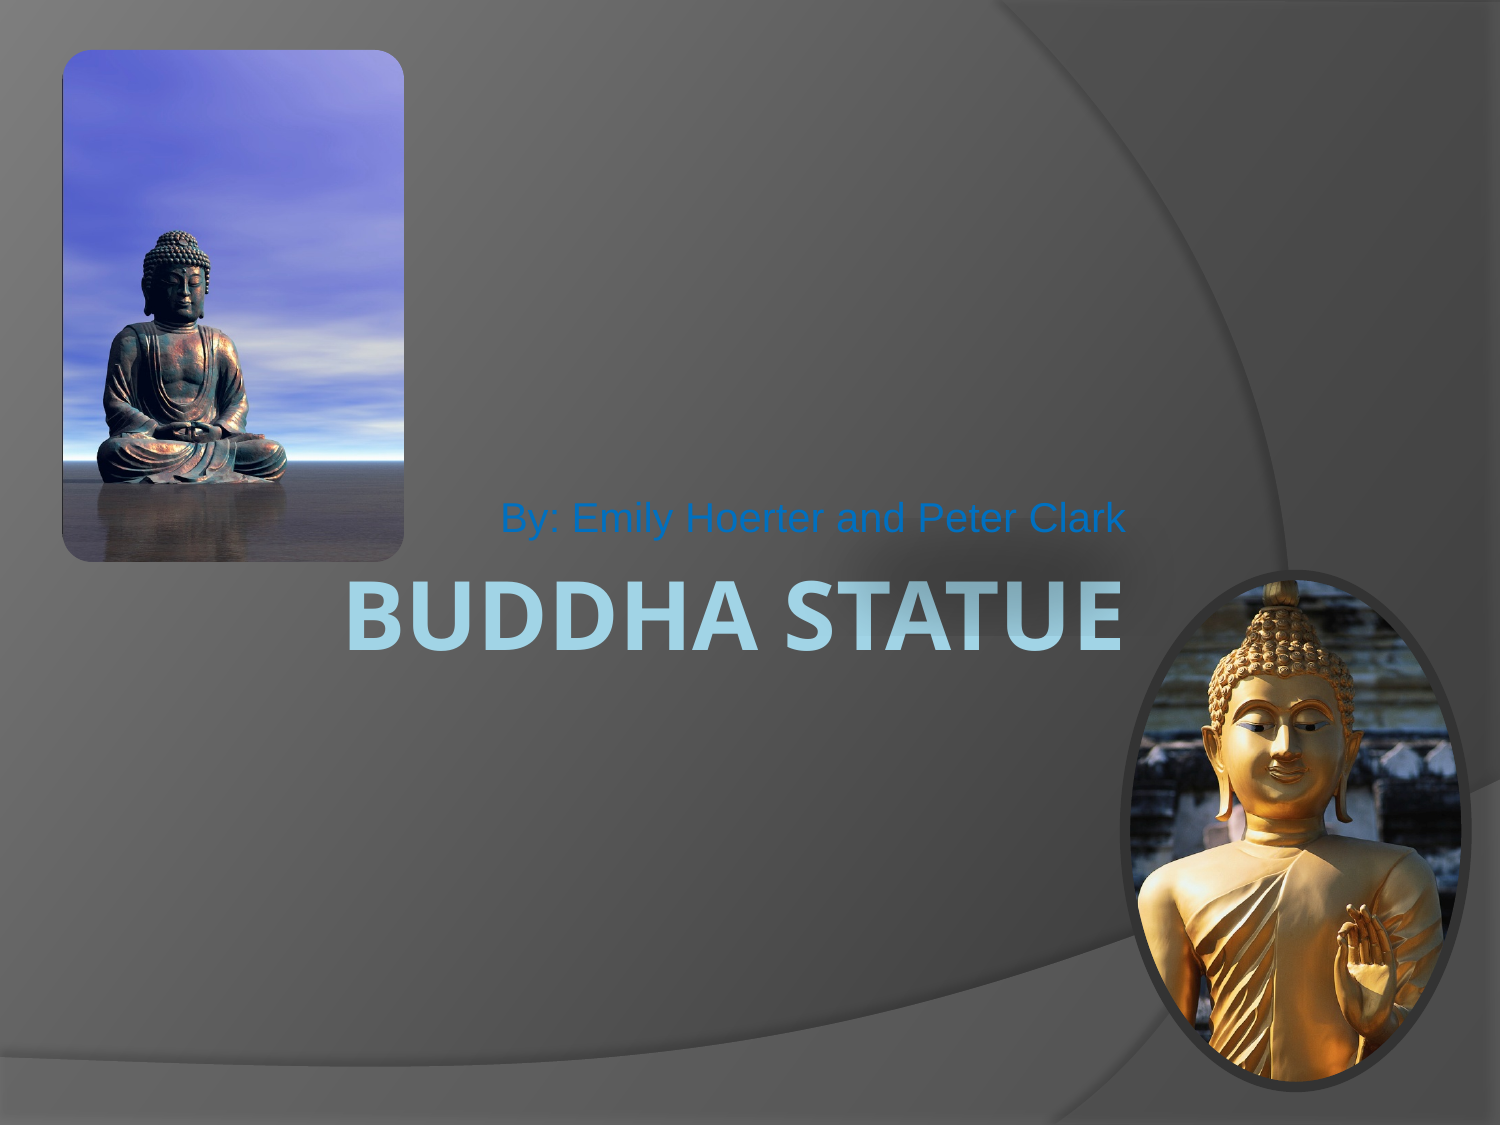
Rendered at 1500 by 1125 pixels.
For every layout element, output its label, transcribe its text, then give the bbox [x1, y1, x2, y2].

title Buddha Statue [70, 547, 1114, 925]
picture [1124, 574, 1467, 1088]
picture [62, 49, 405, 563]
subtitle By: Emily Hoerter and Peter Clark [416, 253, 1134, 541]
